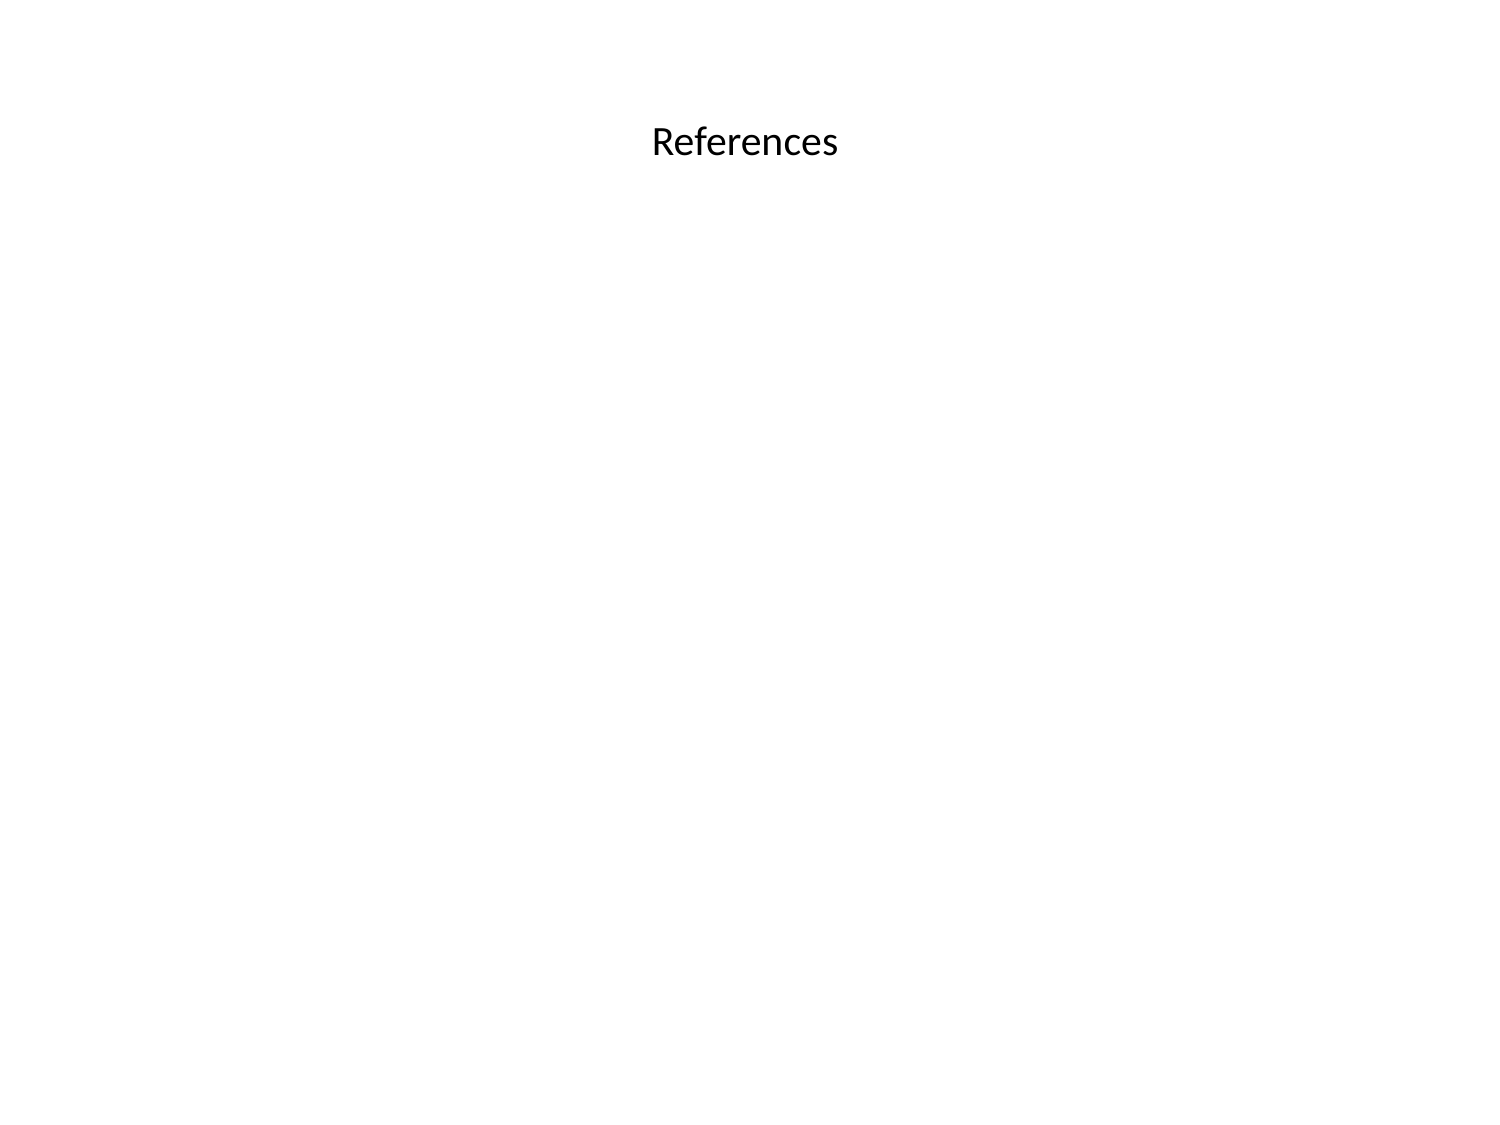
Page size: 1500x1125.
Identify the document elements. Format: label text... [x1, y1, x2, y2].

title References [75, 45, 1425, 233]
